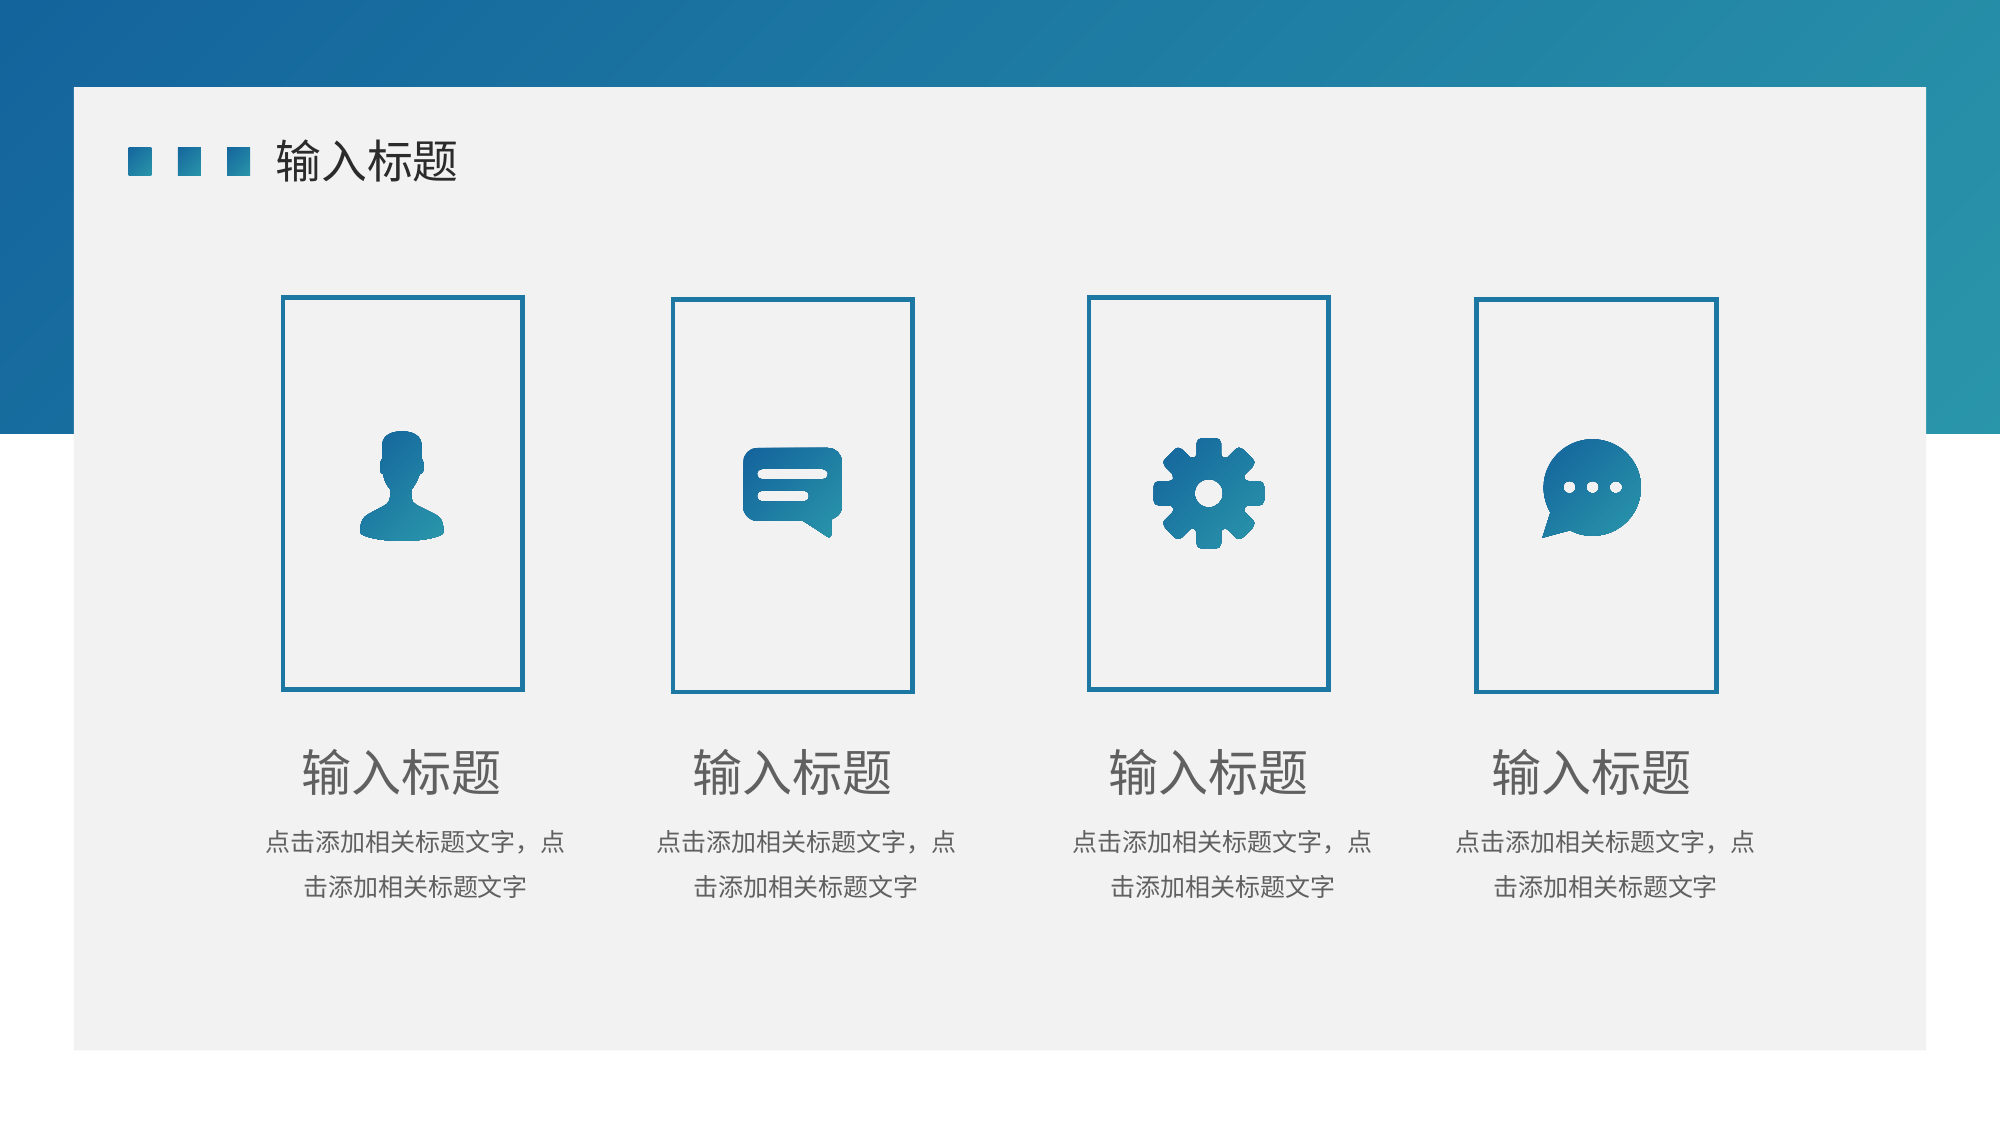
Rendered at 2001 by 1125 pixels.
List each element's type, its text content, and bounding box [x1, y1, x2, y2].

text_box [743, 447, 842, 538]
text_box 输入标题 [234, 734, 569, 809]
text_box 点击添加相关标题文字，点击添加相关标题文字 [633, 803, 979, 909]
text_box [1476, 298, 1718, 693]
text_box 点击添加相关标题文字，点击添加相关标题文字 [1433, 803, 1778, 909]
text_box 输入标题 [1041, 734, 1376, 809]
text_box [672, 298, 914, 693]
text_box 输入标题 [625, 734, 960, 809]
text_box [1542, 439, 1641, 538]
text_box 点击添加相关标题文字，点击添加相关标题文字 [243, 803, 588, 909]
text_box [1153, 438, 1265, 549]
text_box 点击添加相关标题文字，点击添加相关标题文字 [1050, 803, 1395, 909]
text_box [282, 296, 524, 691]
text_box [128, 124, 534, 196]
text_box [360, 431, 444, 541]
text_box [1088, 296, 1330, 691]
text_box 输入标题 [1424, 734, 1759, 809]
